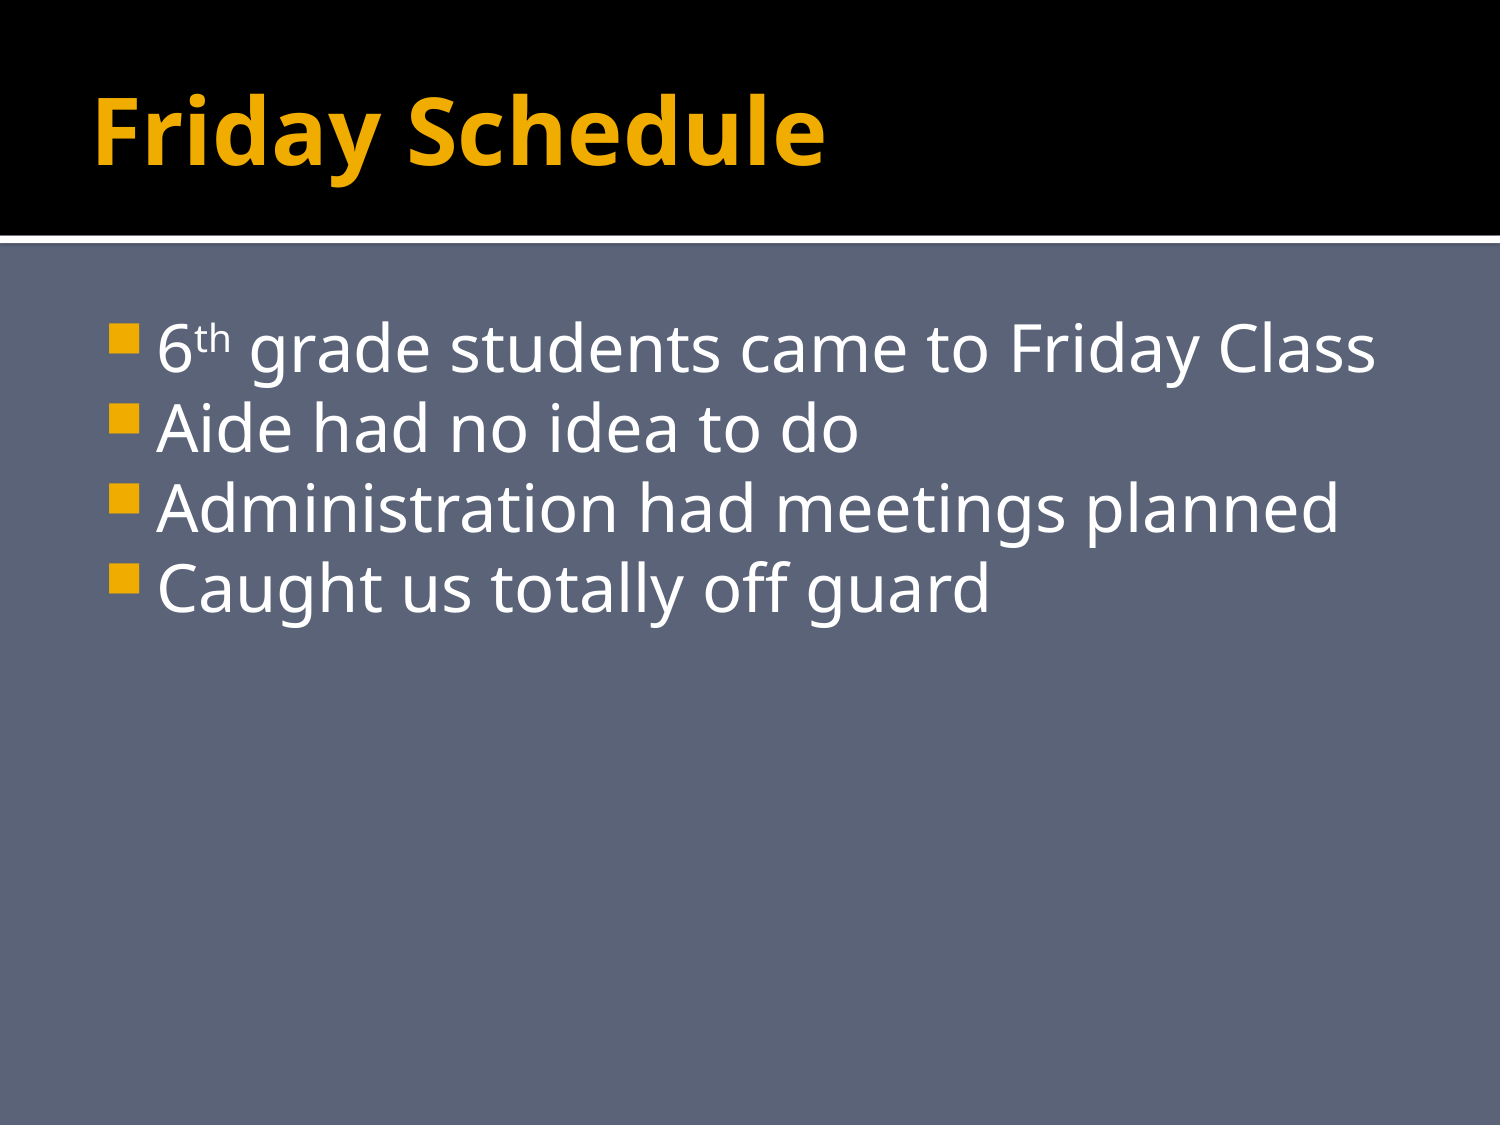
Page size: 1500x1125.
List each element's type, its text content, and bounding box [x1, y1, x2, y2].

title Friday Schedule [75, 25, 1425, 231]
list 6th grade students came to Friday Class Aide had no idea to do Administration had meetings planned Caught us totally off guard [75, 291, 1425, 1050]
